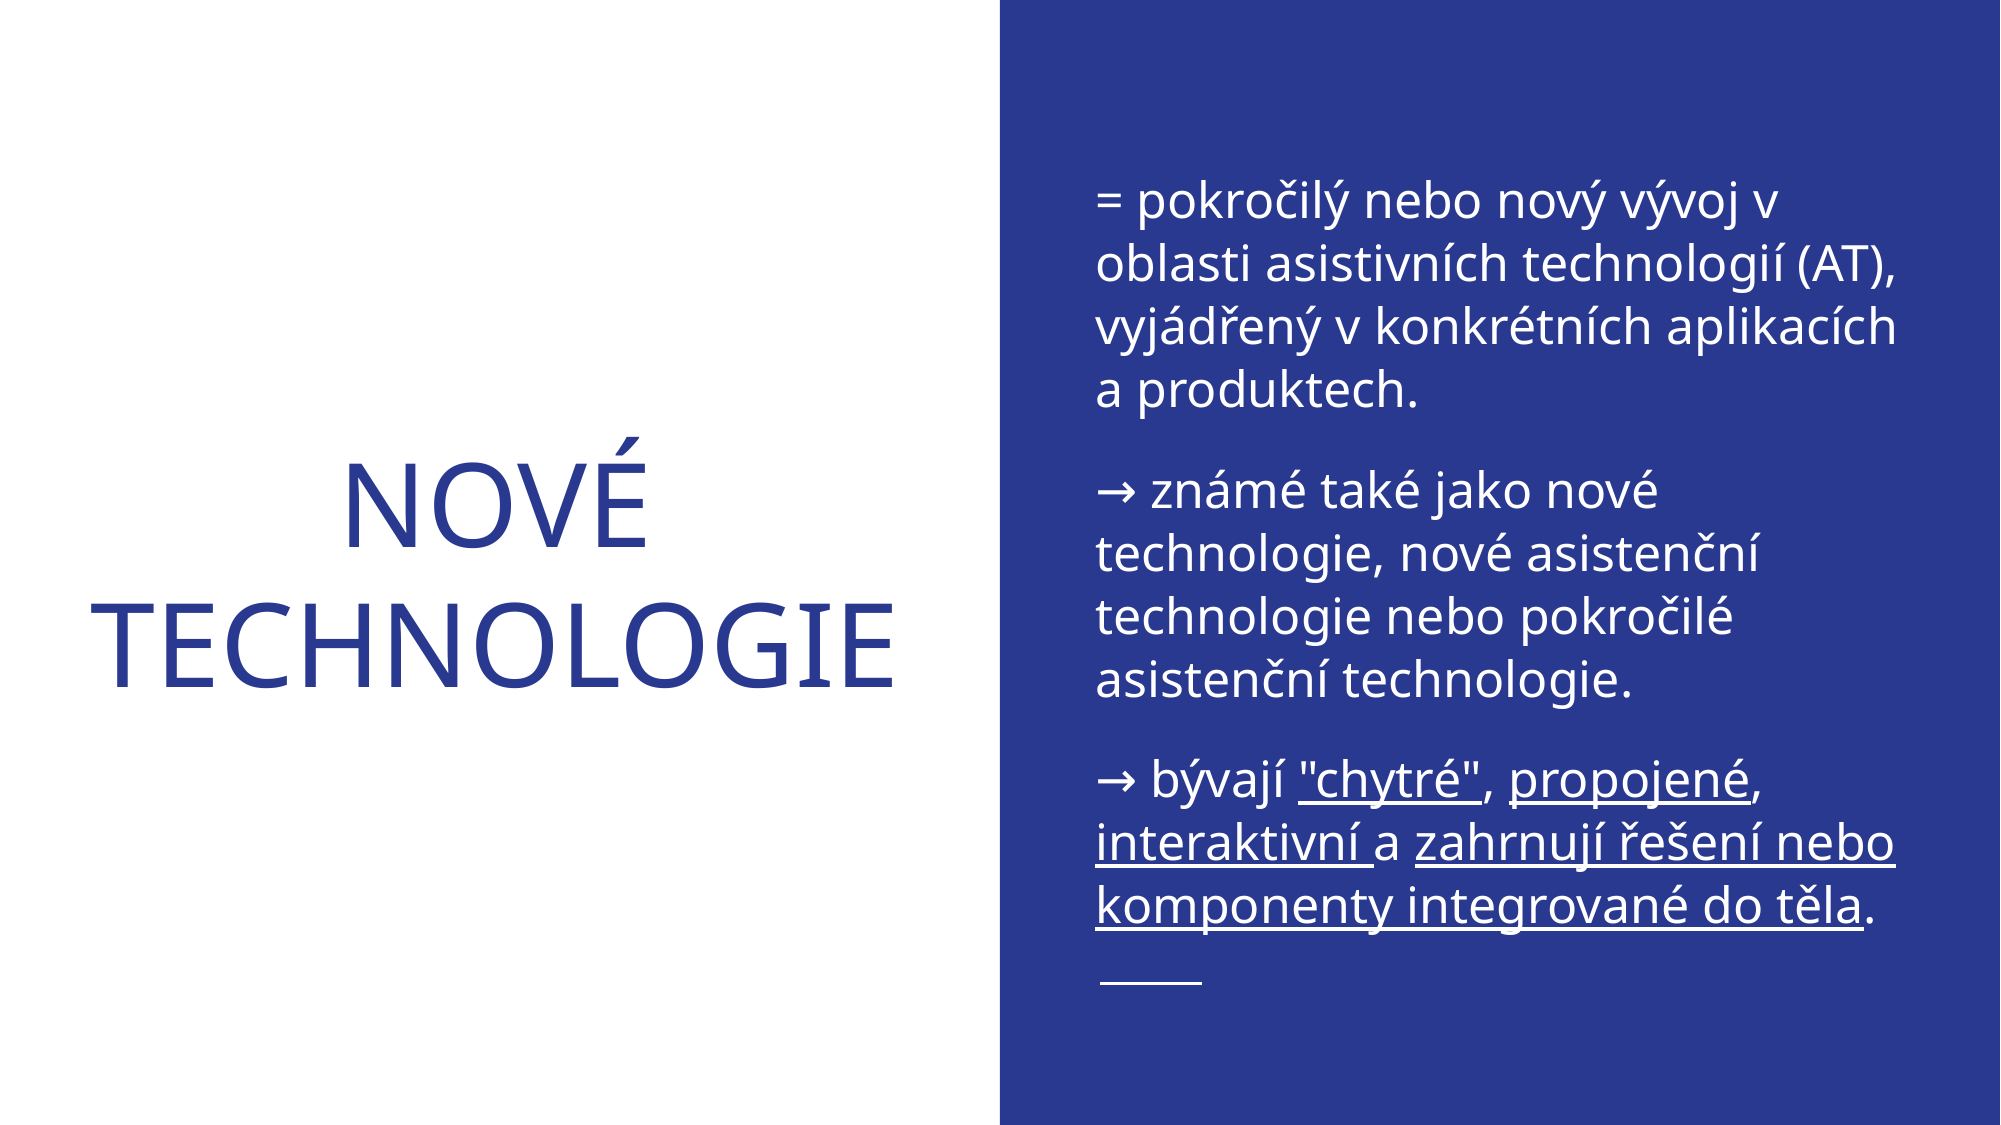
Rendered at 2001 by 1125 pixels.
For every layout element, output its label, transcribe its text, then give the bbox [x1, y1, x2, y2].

title NOVÉ TECHNOLOGIE [53, 406, 938, 719]
list = pokročilý nebo nový vývoj v oblasti asistivních technologií (AT), vyjádřený v konkrétních aplikacích a produktech. → známé také jako nové technologie, nové asistenční technologie nebo pokročilé asistenční technologie. → bývají "chytré", propojené, interaktivní a zahrnují řešení nebo komponenty integrované do těla. [1080, 158, 1920, 967]
